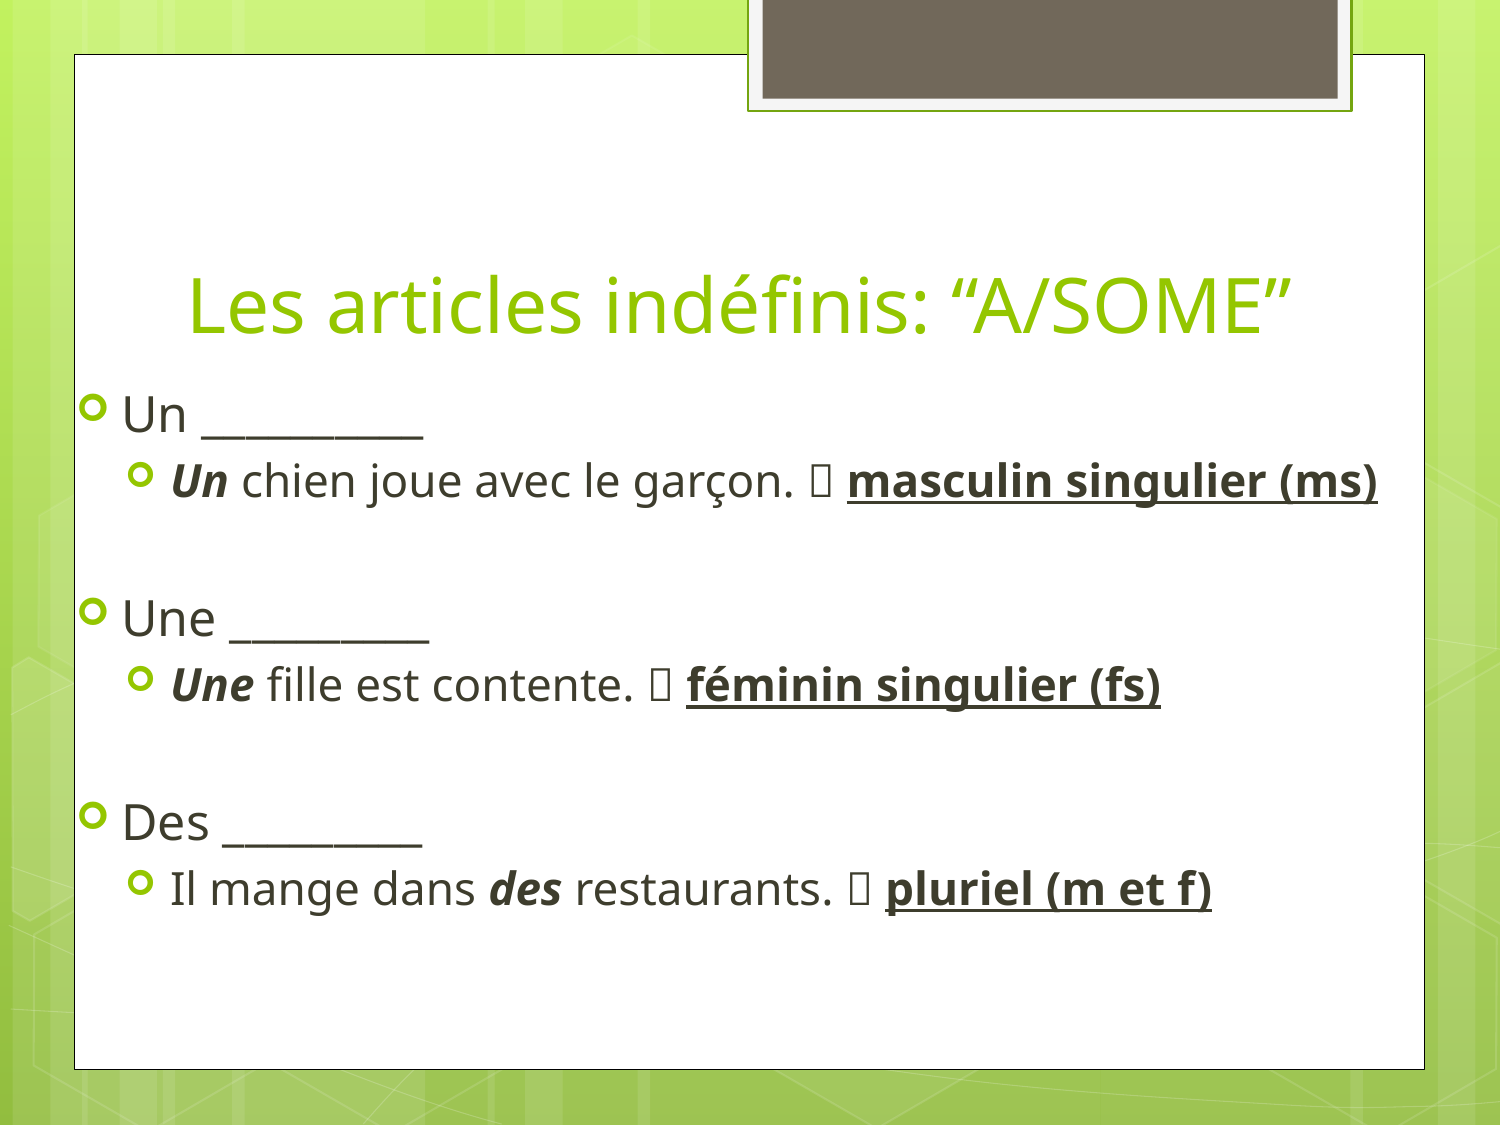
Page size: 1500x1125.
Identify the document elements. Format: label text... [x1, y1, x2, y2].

list Un __________ Un chien joue avec le garçon.  masculin singulier (ms) Une _________ Une fille est contente.  féminin singulier (fs) Des _________ Il mange dans des restaurants.  pluriel (m et f) [50, 375, 1463, 1025]
title Les articles indéfinis: “A/SOME” [171, 168, 1324, 357]
